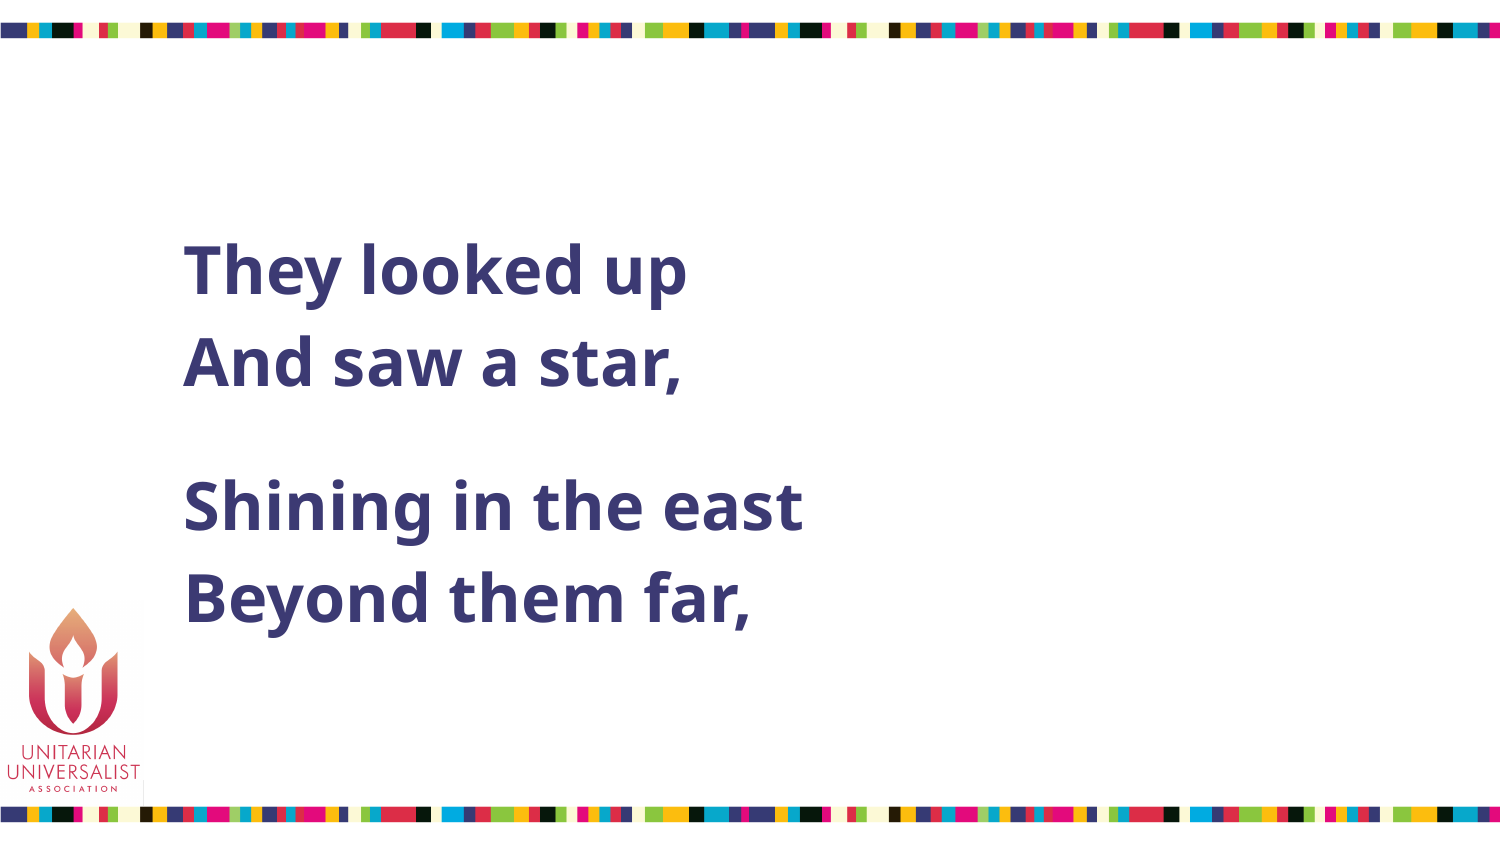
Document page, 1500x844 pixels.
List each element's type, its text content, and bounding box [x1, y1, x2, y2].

picture [0, 22, 1500, 40]
picture [0, 600, 1500, 824]
text_box They looked up And saw a star, Shining in the east Beyond them far, [168, 200, 1421, 651]
